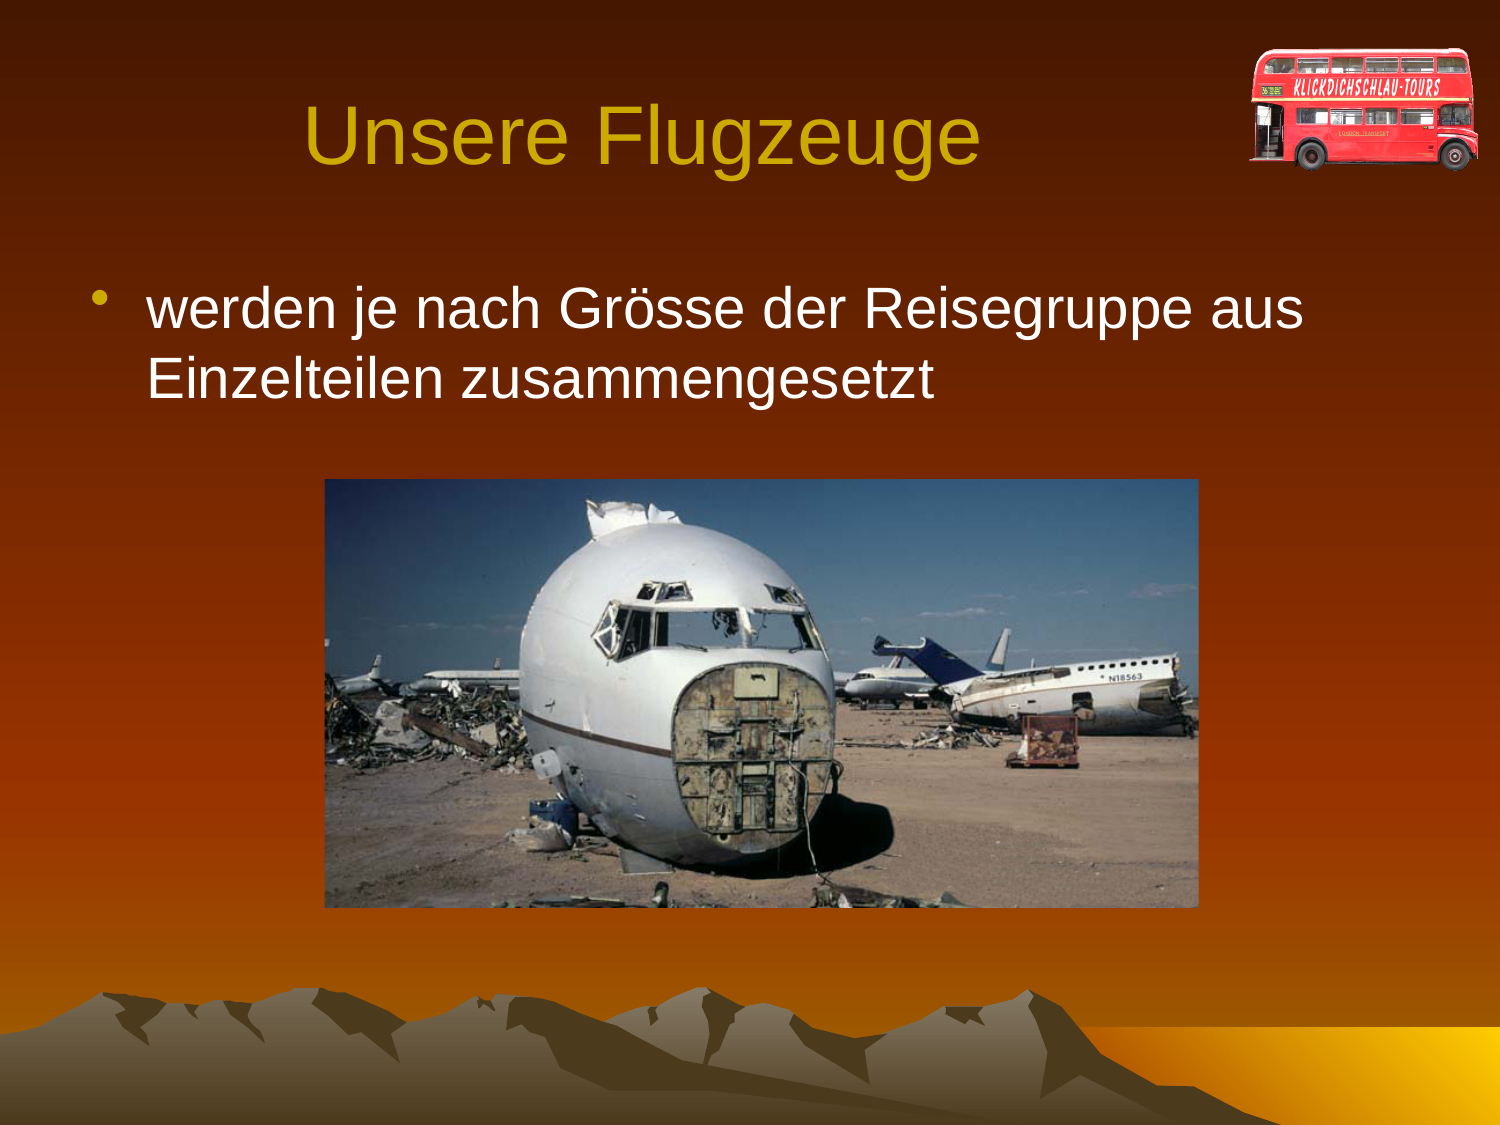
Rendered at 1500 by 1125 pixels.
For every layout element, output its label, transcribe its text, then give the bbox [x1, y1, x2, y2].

title Unsere Flugzeuge [75, 37, 1211, 225]
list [324, 479, 1199, 908]
list werden je nach Grösse der Reisegruppe aus Einzelteilen zusammengesetzt [75, 262, 1425, 619]
picture [1246, 42, 1483, 174]
